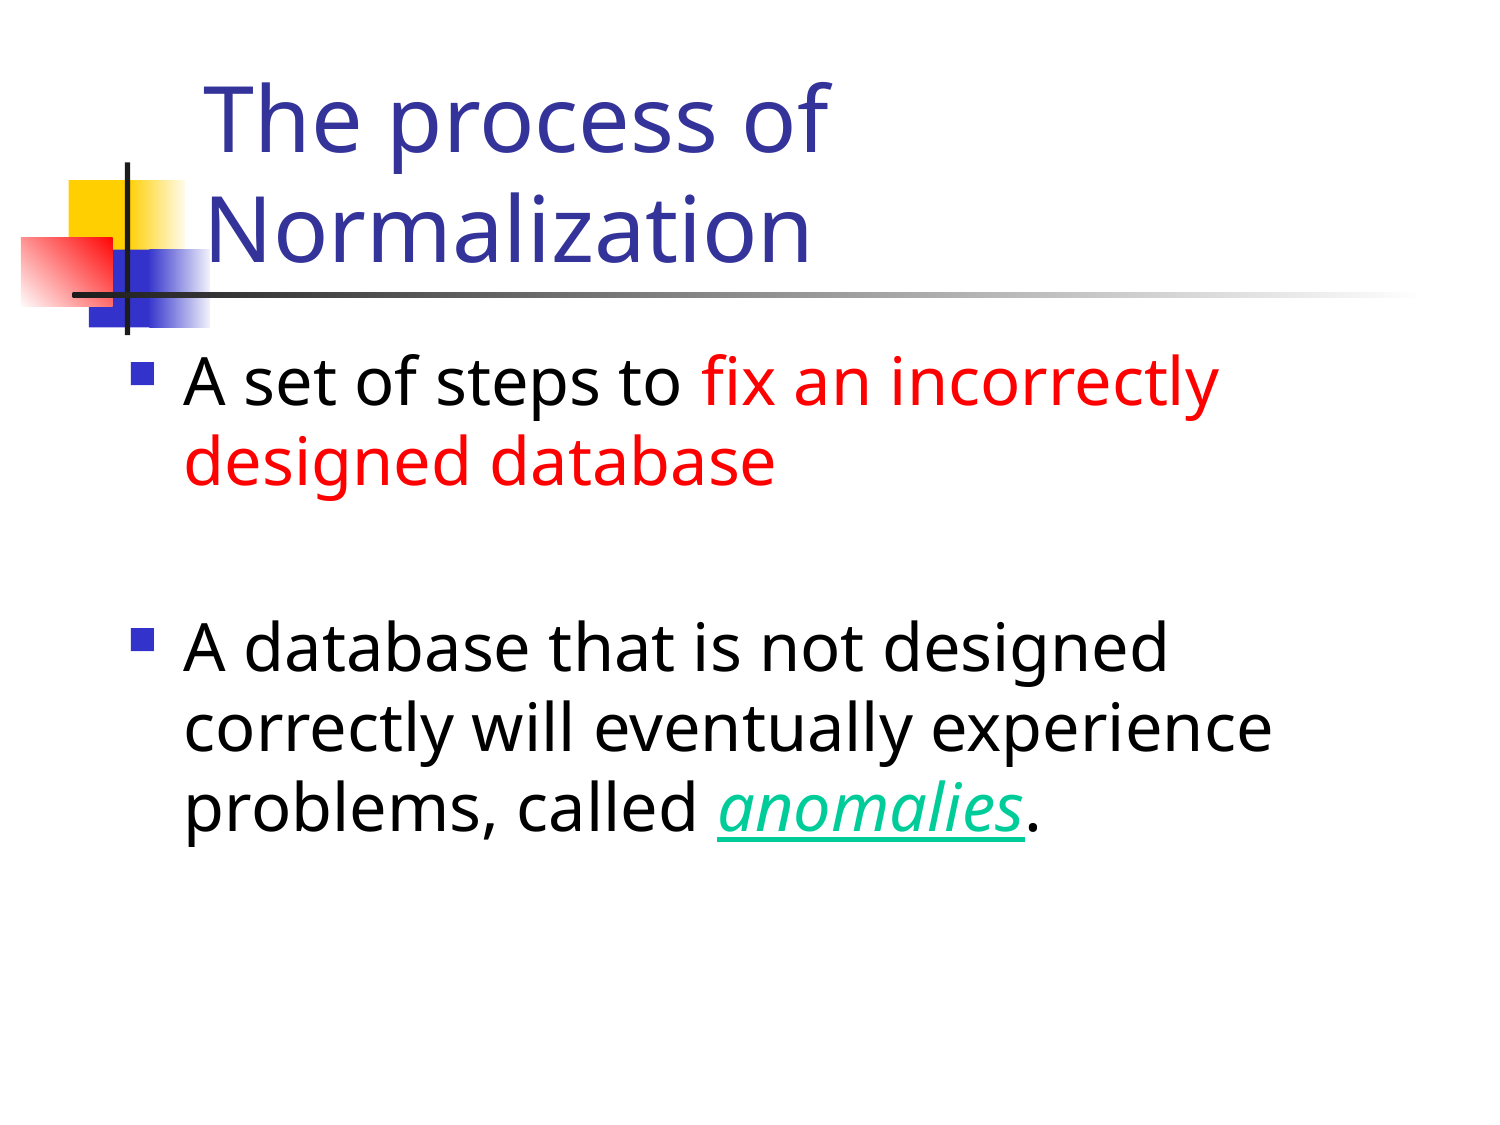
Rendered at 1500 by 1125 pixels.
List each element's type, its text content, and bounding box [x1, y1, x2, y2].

title The process of Normalization [188, 101, 1468, 289]
list A set of steps to fix an incorrectly designed database A database that is not designed correctly will eventually experience problems, called anomalies. [112, 331, 1469, 1006]
